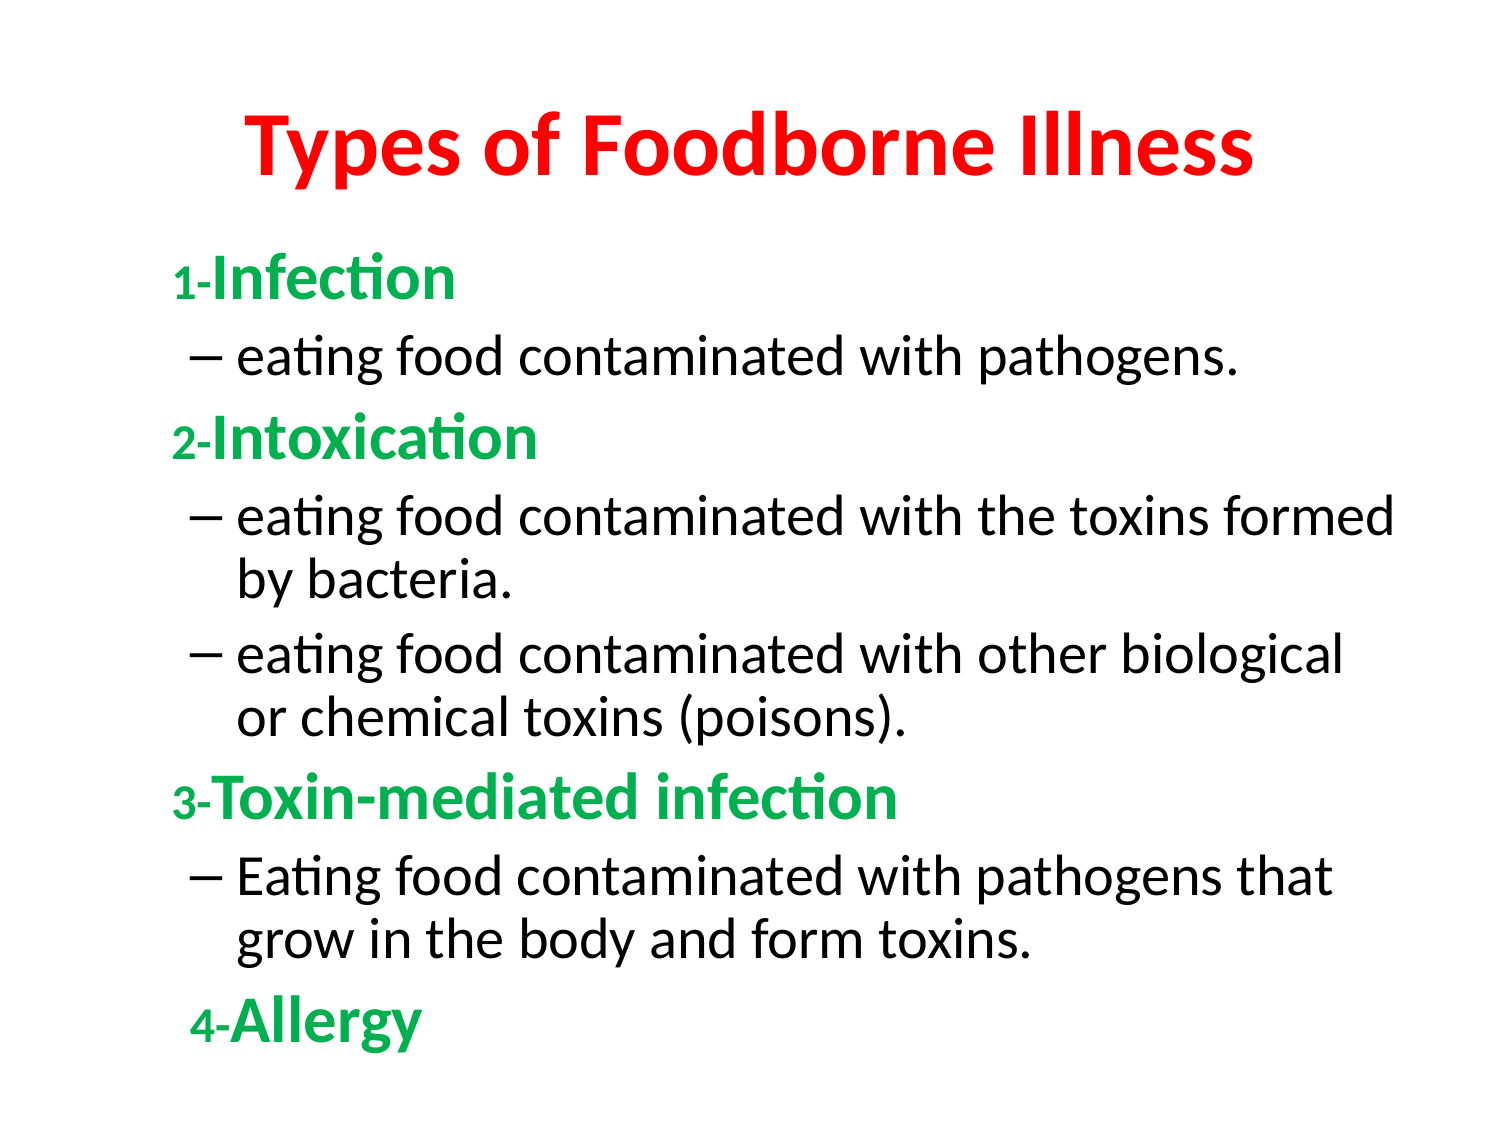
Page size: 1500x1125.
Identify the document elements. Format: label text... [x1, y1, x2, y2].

list 1-Infection eating food contaminated with pathogens. 2-Intoxication eating food contaminated with the toxins formed by bacteria. eating food contaminated with other biological or chemical toxins (poisons). 3-Toxin-mediated infection Eating food contaminated with pathogens that grow in the body and form toxins. 4-Allergy [99, 234, 1413, 1090]
title Types of Foodborne Illness [75, 45, 1425, 233]
